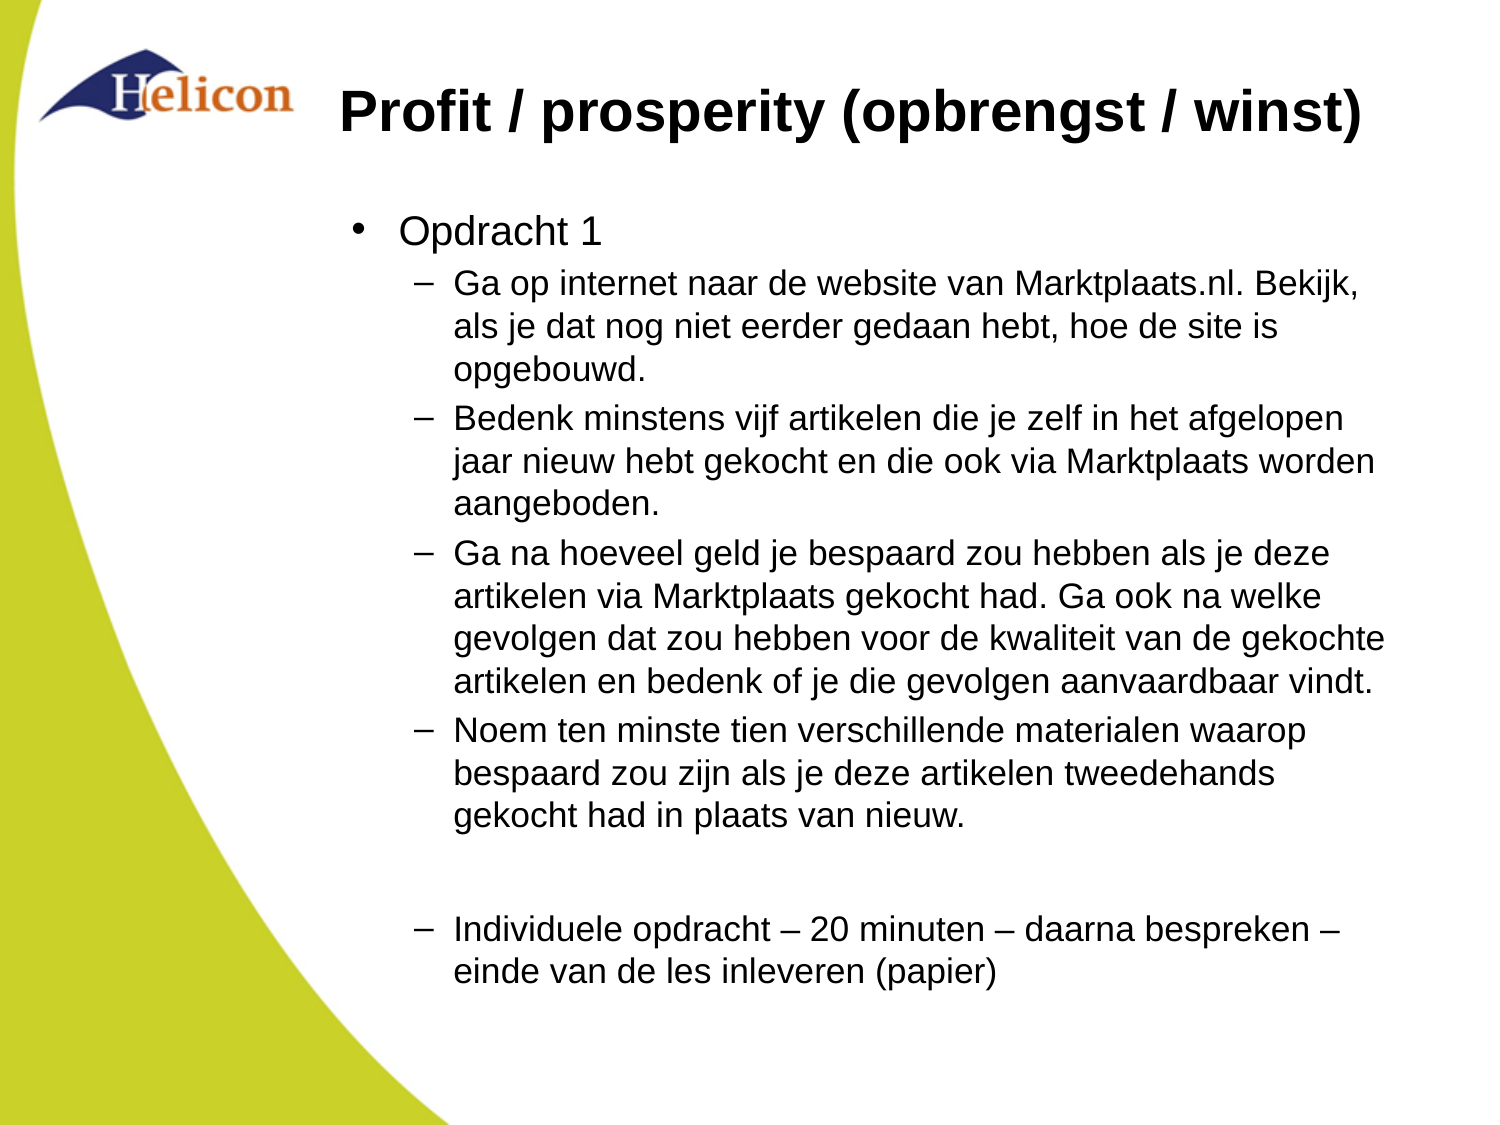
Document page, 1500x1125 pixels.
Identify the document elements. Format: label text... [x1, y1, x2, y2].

title Profit / prosperity (opbrengst / winst) [324, 54, 1415, 161]
list Opdracht 1 Ga op internet naar de website van Marktplaats.nl. Bekijk, als je dat nog niet eerder gedaan hebt, hoe de site is opgebouwd. Bedenk minstens vijf artikelen die je zelf in het afgelopen jaar nieuw hebt gekocht en die ook via Marktplaats worden aangeboden. Ga na hoeveel geld je bespaard zou hebben als je deze artikelen via Marktplaats gekocht had. Ga ook na welke gevolgen dat zou hebben voor de kwaliteit van de gekochte artikelen en bedenk of je die gevolgen aanvaardbaar vindt. Noem ten minste tien verschillende materialen waarop bespaard zou zijn als je deze artikelen tweedehands gekocht had in plaats van nieuw. Individuele opdracht – 20 minuten – daarna bespreken – einde van de les inleveren (papier) [336, 196, 1425, 1005]
picture [0, 0, 1500, 1125]
